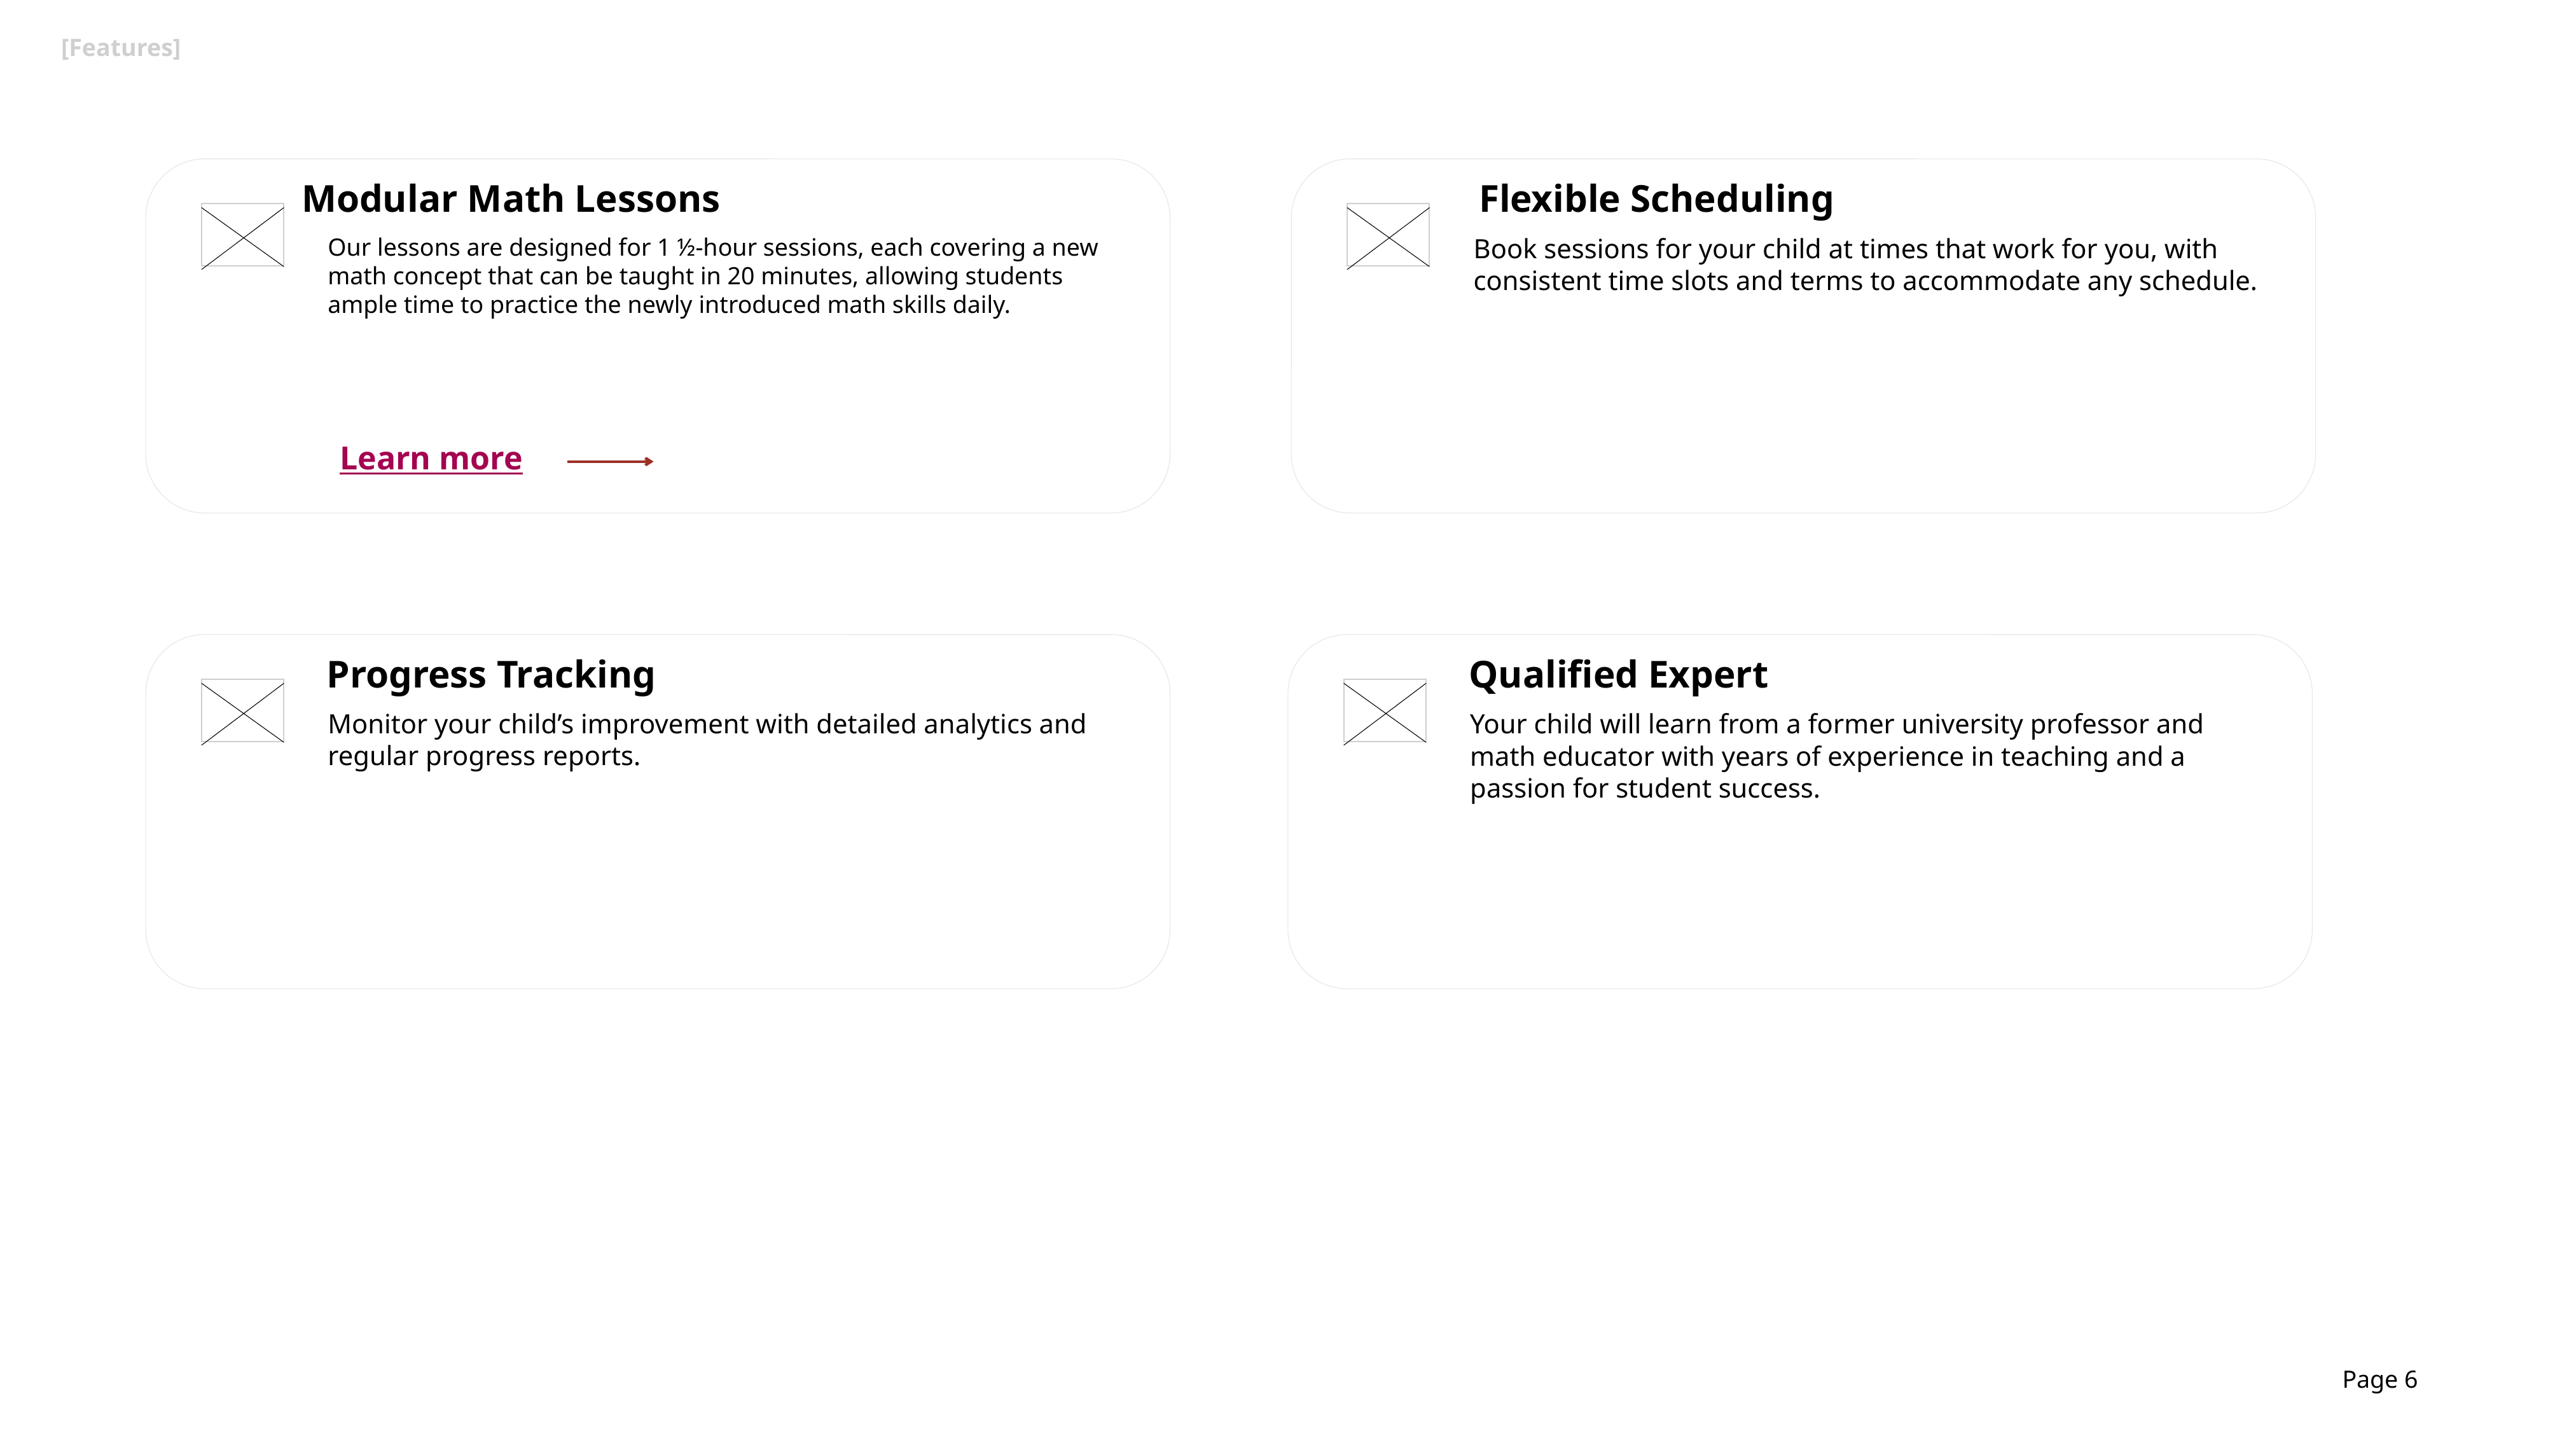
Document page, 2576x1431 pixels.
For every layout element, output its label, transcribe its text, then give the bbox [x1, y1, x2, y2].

text_box Learn more [330, 433, 546, 481]
text_box Progress Tracking [317, 646, 806, 700]
text_box Our lessons are designed for 1 ½-hour sessions, each covering a new math concept that can be taught in 20 minutes, allowing students ample time to practice the newly introduced math skills daily. [318, 227, 1132, 354]
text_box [201, 683, 284, 743]
text_box Qualified Expert [1459, 646, 1948, 700]
text_box [201, 203, 267, 207]
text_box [201, 207, 284, 267]
text_box [1347, 203, 1430, 207]
text_box [1343, 679, 1427, 683]
text_box Monitor your child’s improvement with detailed analytics and regular progress reports. [318, 702, 1132, 776]
text_box Modular Math Lessons [267, 170, 756, 225]
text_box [1347, 267, 1430, 270]
text_box [145, 633, 1171, 990]
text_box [1347, 207, 1430, 267]
text_box [201, 679, 284, 683]
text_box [201, 743, 284, 745]
text_box [1287, 633, 2313, 990]
text_box Page 6 [2018, 1359, 2428, 1398]
text_box [145, 158, 1171, 514]
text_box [1343, 743, 1427, 745]
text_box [1343, 683, 1427, 743]
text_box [201, 267, 284, 270]
text_box [Features] [52, 27, 202, 66]
text_box [1291, 158, 2316, 514]
text_box Book sessions for your child at times that work for you, with consistent time slots and terms to accommodate any schedule. [1464, 227, 2277, 300]
text_box Flexible Scheduling [1469, 170, 1885, 225]
text_box Your child will learn from a former university professor and math educator with years of experience in teaching and a passion for student success. [1460, 702, 2273, 808]
